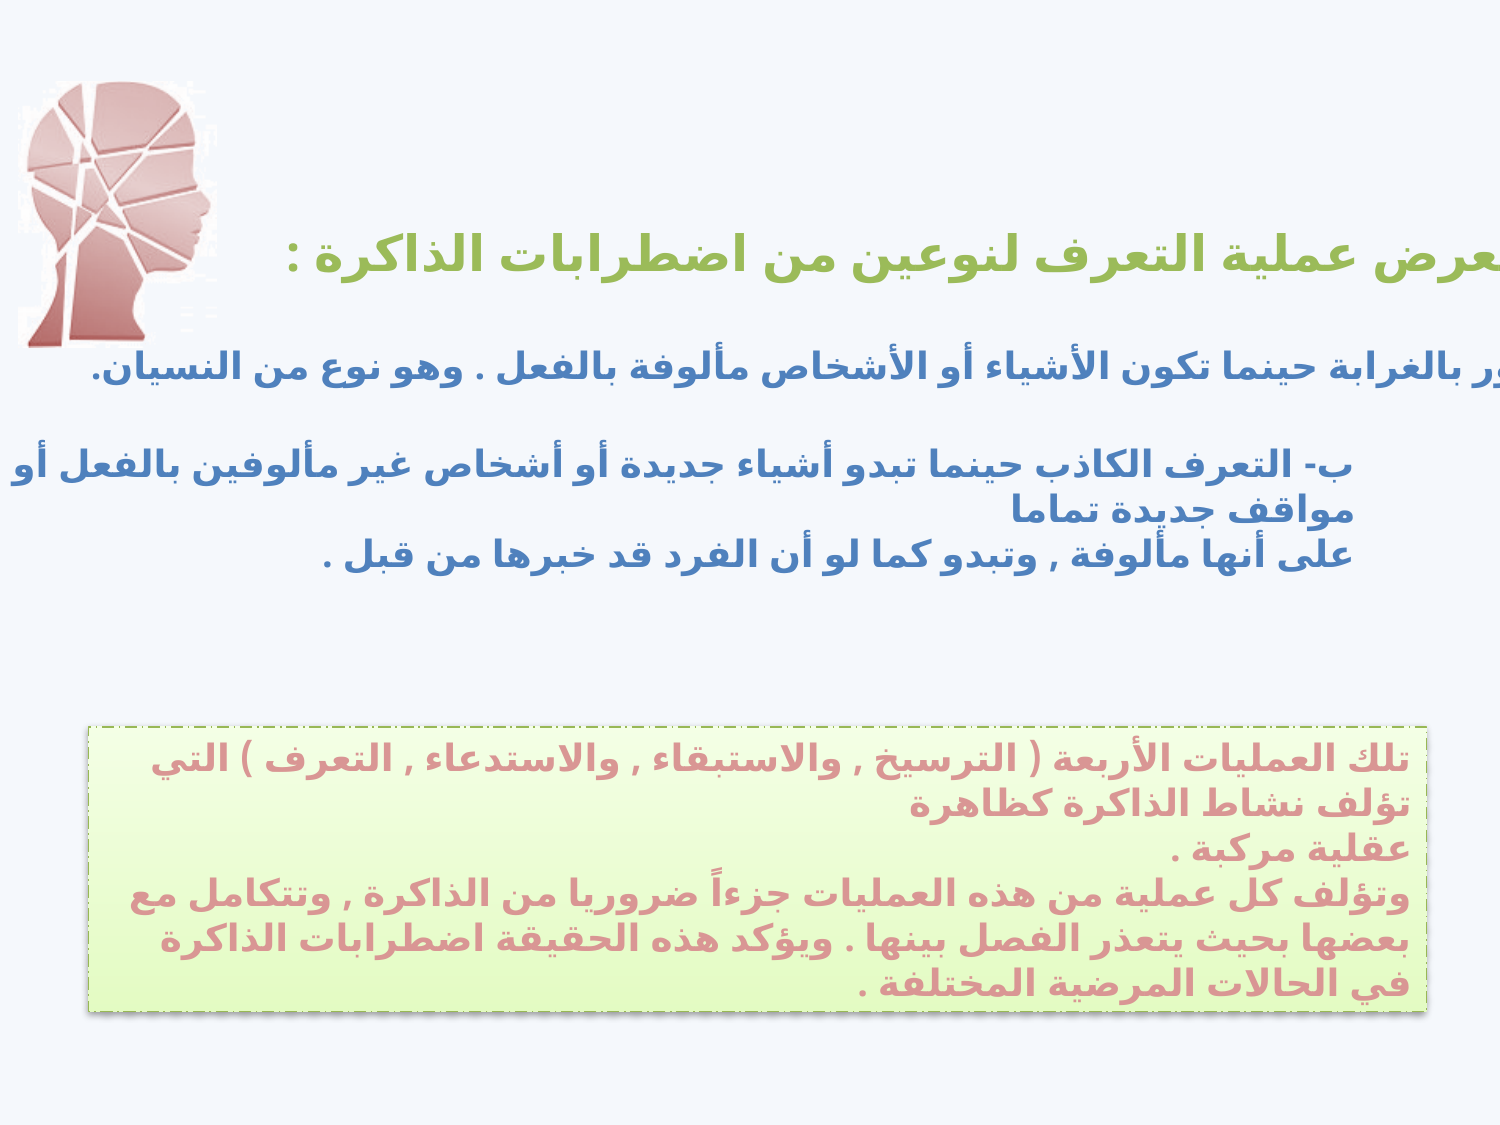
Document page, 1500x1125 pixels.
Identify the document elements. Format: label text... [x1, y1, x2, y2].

text_box تتعرض عملية التعرف لنوعين من اضطرابات الذاكرة : [270, 214, 1500, 289]
picture [18, 81, 217, 348]
text_box الشعور بالغرابة حينما تكون الأشياء أو الأشخاص مألوفة بالفعل . وهو نوع من النسيان. [0, 334, 1500, 395]
text_box ب- التعرف الكاذب حينما تبدو أشياء جديدة أو أشخاص غير مألوفين بالفعل أو مواقف جديدة تماما على أنها مألوفة , وتبدو كما لو أن الفرد قد خبرها من قبل . [0, 432, 1371, 583]
text_box تلك العمليات الأربعة ( الترسيخ , والاستبقاء , والاستدعاء , التعرف ) التي تؤلف نشاط الذاكرة كظاهرة عقلية مركبة . وتؤلف كل عملية من هذه العمليات جزءاً ضروريا من الذاكرة , وتتكامل مع بعضها بحيث يتعذر الفصل بينها . ويؤكد هذه الحقيقة اضطرابات الذاكرة في الحالات المرضية المختلفة . [88, 726, 1427, 1012]
